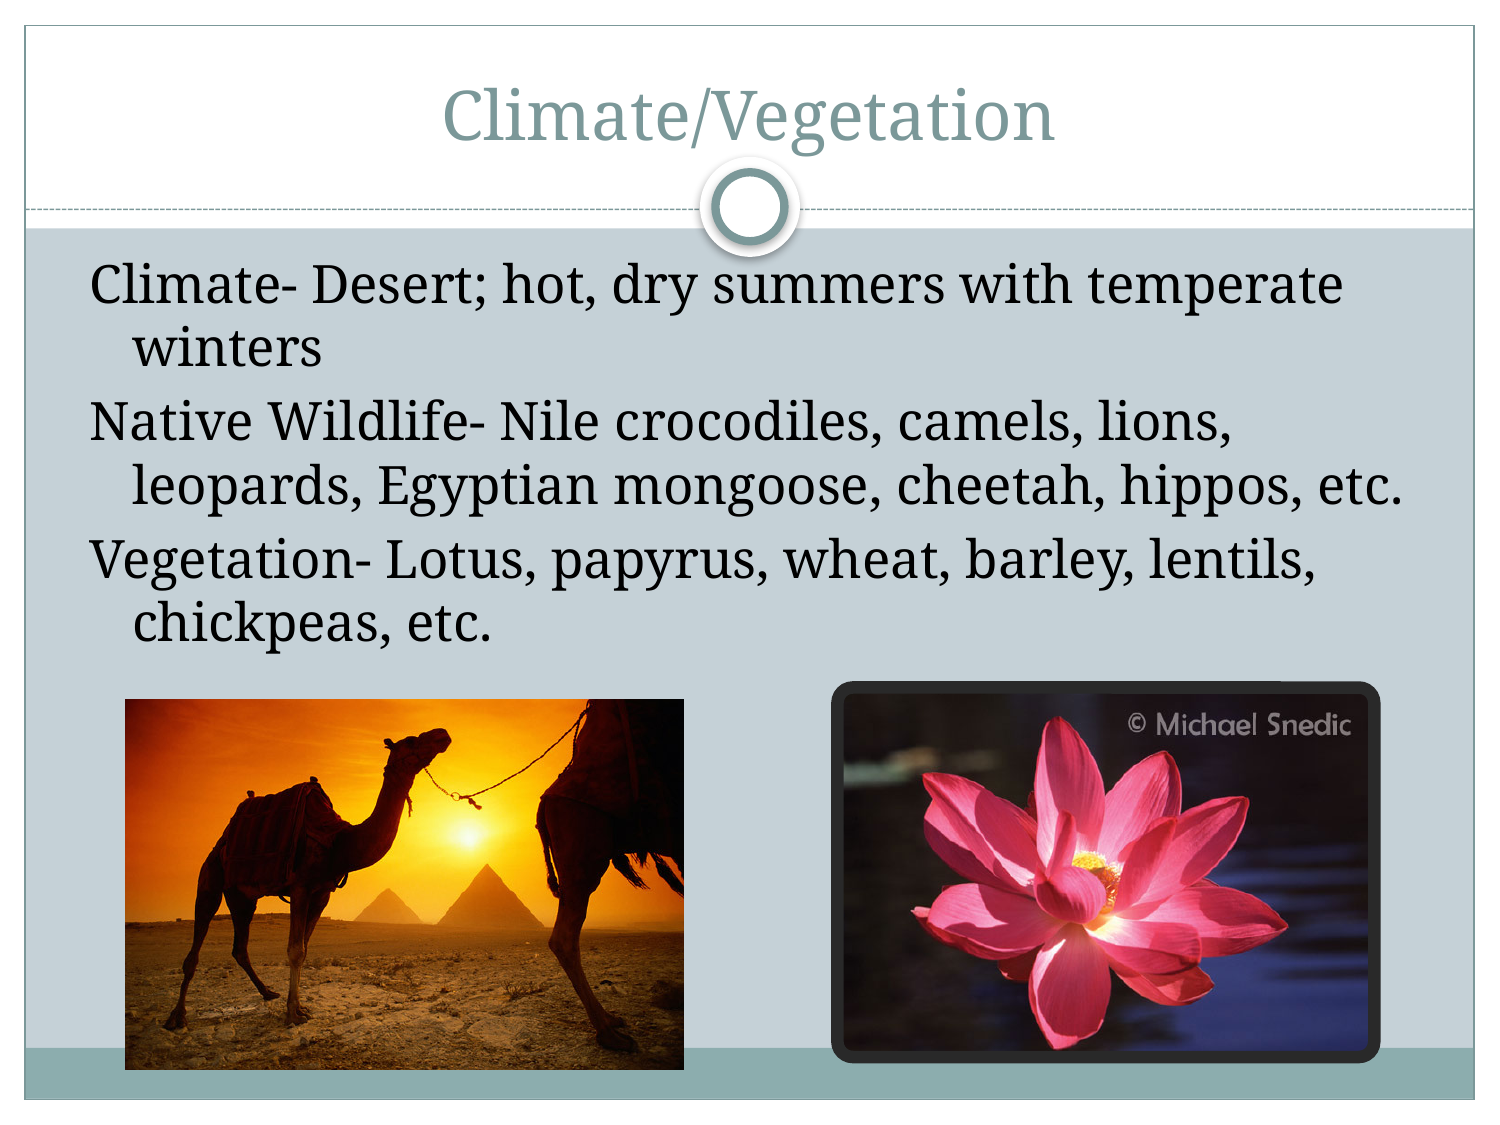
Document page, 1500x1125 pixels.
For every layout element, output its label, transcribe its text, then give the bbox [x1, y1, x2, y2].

picture [124, 699, 684, 1070]
picture [837, 687, 1375, 1058]
list Climate- Desert; hot, dry summers with temperate winters Native Wildlife- Nile crocodiles, camels, lions, leopards, Egyptian mongoose, cheetah, hippos, etc. Vegetation- Lotus, papyrus, wheat, barley, lentils, chickpeas, etc. [75, 243, 1425, 775]
title Climate/Vegetation [49, 37, 1450, 162]
